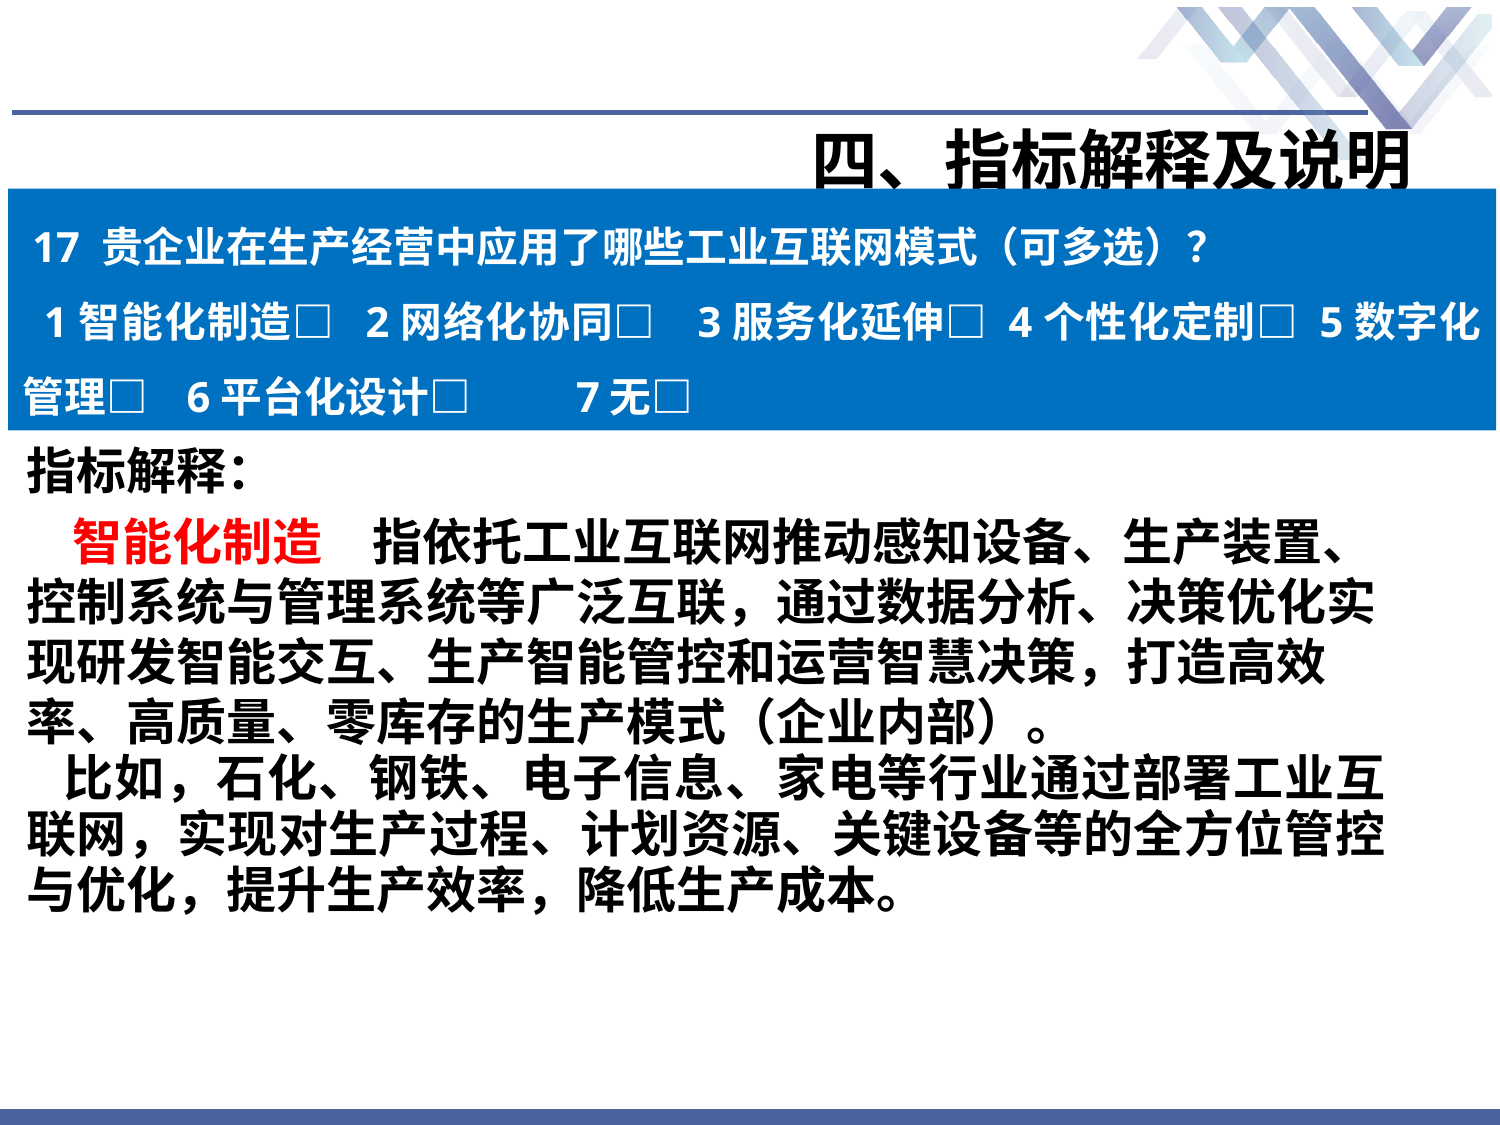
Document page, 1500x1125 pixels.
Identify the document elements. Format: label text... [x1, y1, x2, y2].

title 四、指标解释及说明 [76, 111, 1427, 188]
list 指标解释： 智能化制造 指依托工业互联网推动感知设备、生产装置、控制系统与管理系统等广泛互联，通过数据分析、决策优化实现研发智能交互、生产智能管控和运营智慧决策，打造高效率、高质量、零库存的生产模式（企业内部）。 比如，石化、钢铁、电子信息、家电等行业通过部署工业互联网，实现对生产过程、计划资源、关键设备等的全方位管控与优化，提升生产效率，降低生产成本。 [11, 432, 1401, 1125]
picture [1056, 7, 1492, 160]
text_box 17 贵企业在生产经营中应用了哪些工业互联网模式（可多选）？ 1智能化制造□ 2网络化协同□ 3服务化延伸□ 4个性化定制□ 5数字化管理□ 6平台化设计□ 7无□ [8, 188, 1497, 431]
